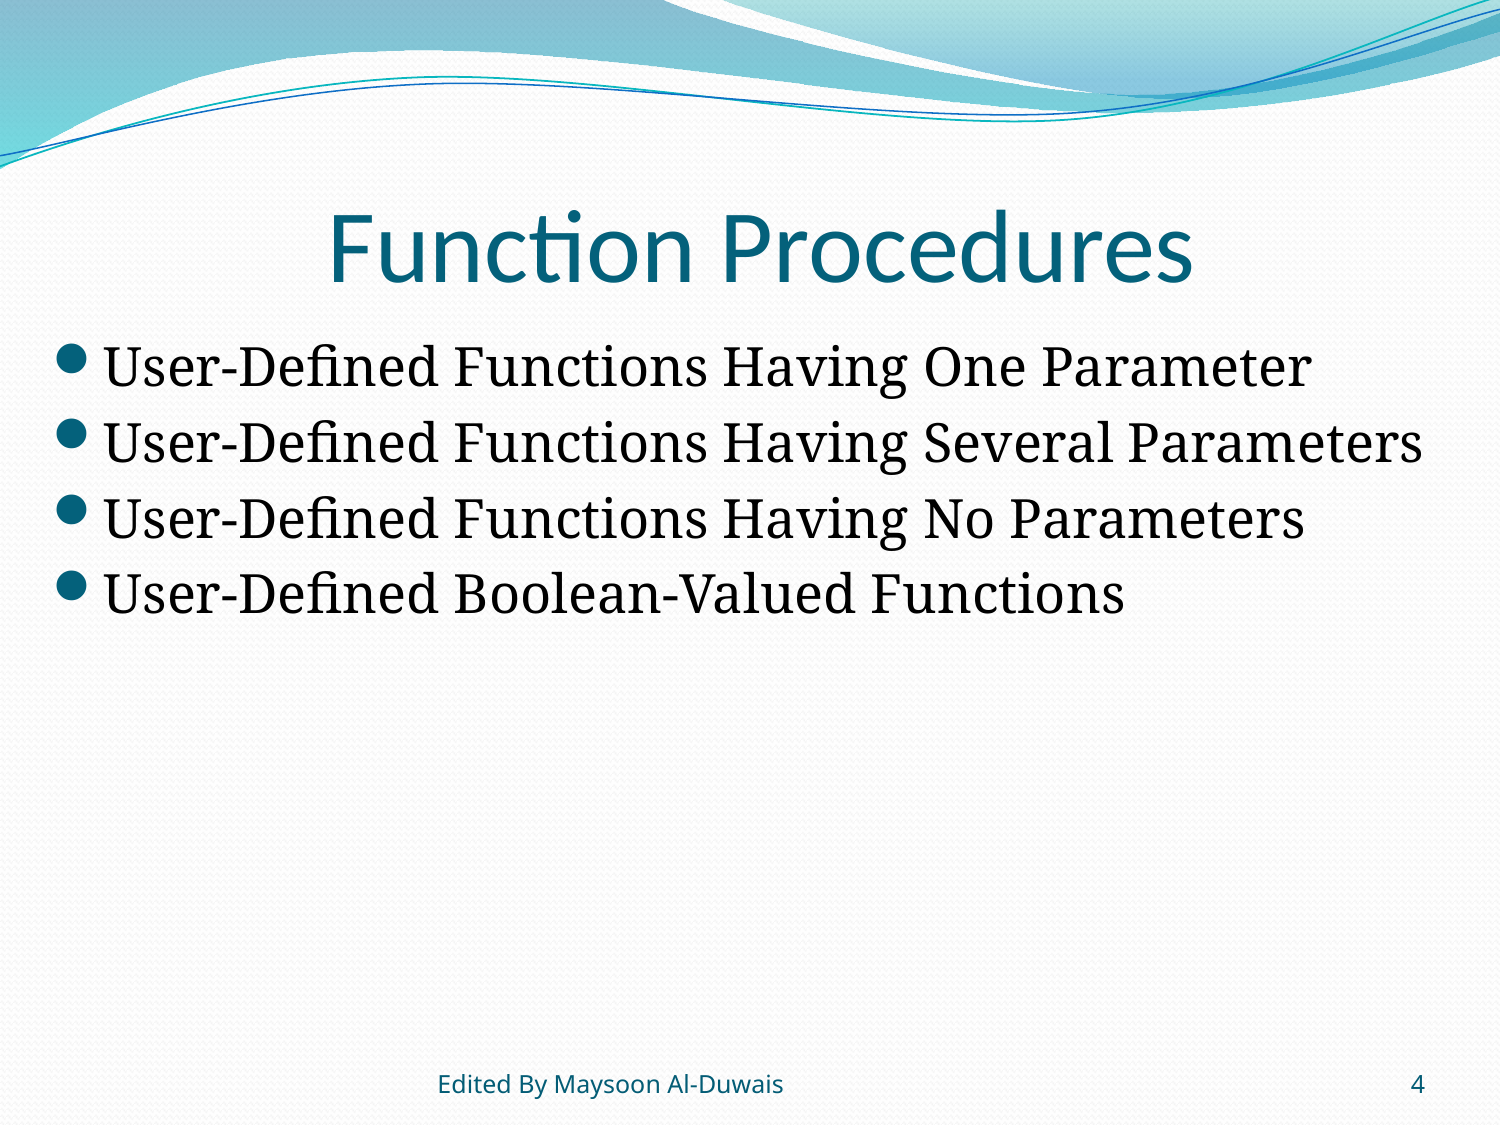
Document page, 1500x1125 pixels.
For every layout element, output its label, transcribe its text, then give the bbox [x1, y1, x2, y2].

list User-Defined Functions Having One Parameter User-Defined Functions Having Several Parameters User-Defined Functions Having No Parameters User-Defined Boolean-Valued Functions [37, 324, 1463, 1050]
footer Edited By Maysoon Al-Duwais [437, 1042, 988, 1103]
slide_number 4 [1299, 1050, 1425, 1103]
title Function Procedures [75, 115, 1425, 303]
